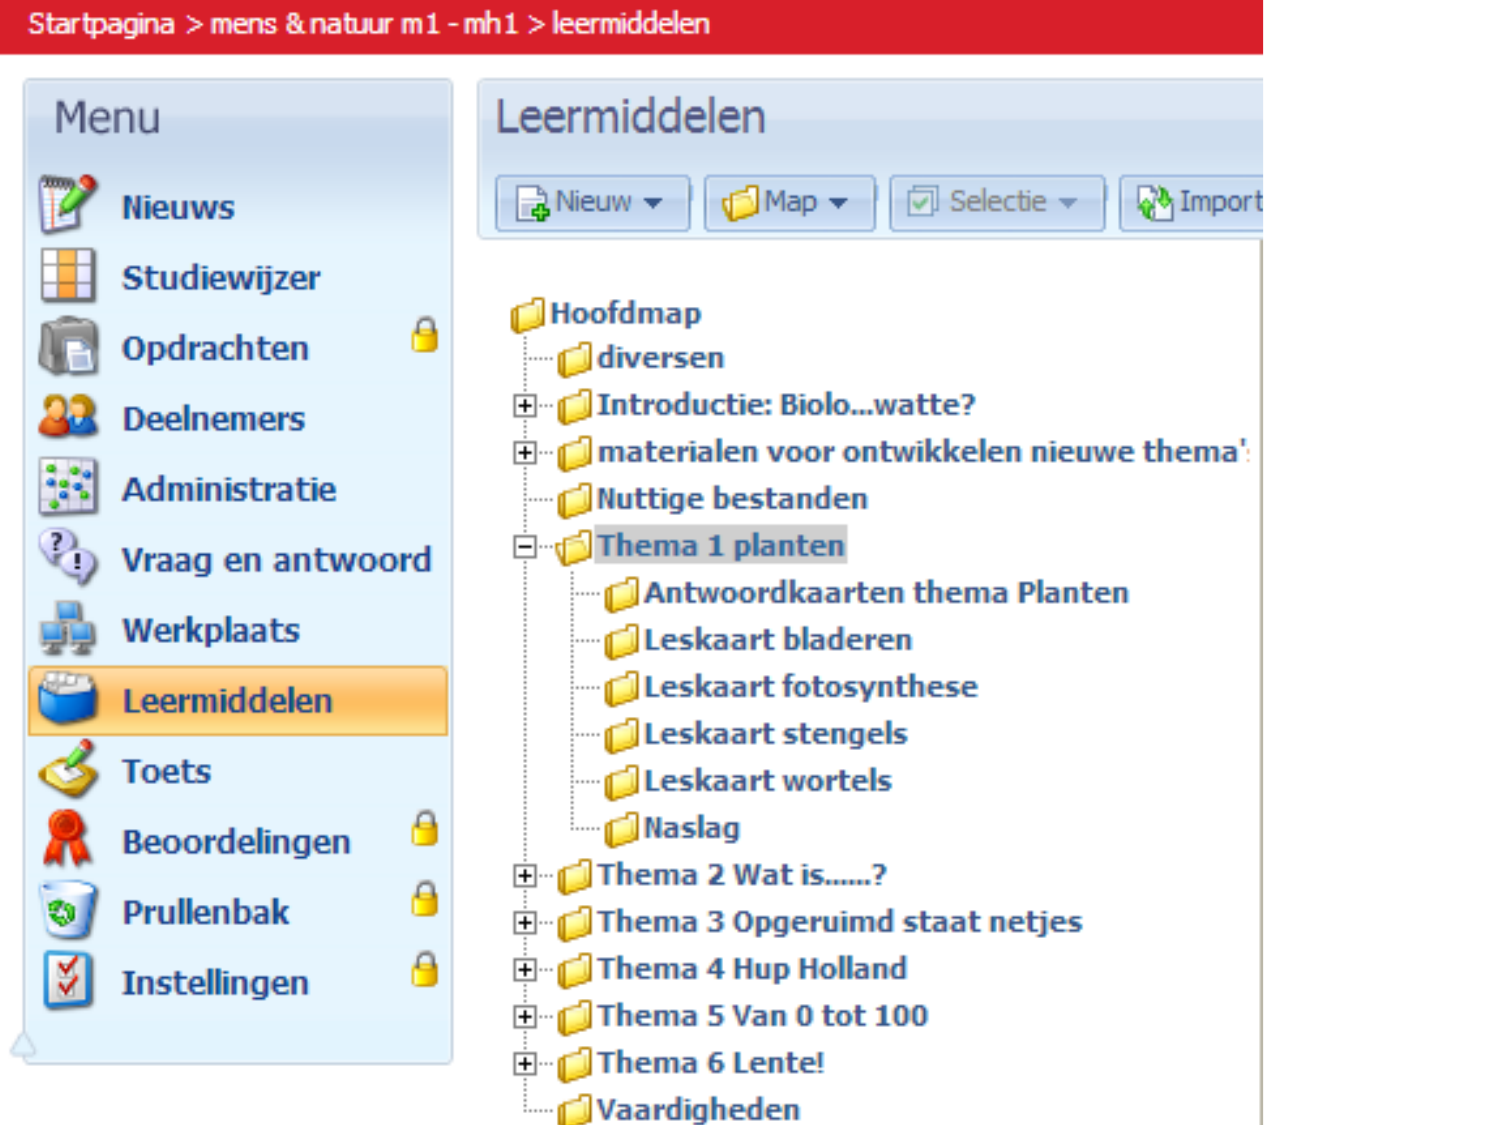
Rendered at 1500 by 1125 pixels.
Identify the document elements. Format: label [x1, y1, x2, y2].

picture [0, 0, 1264, 1125]
